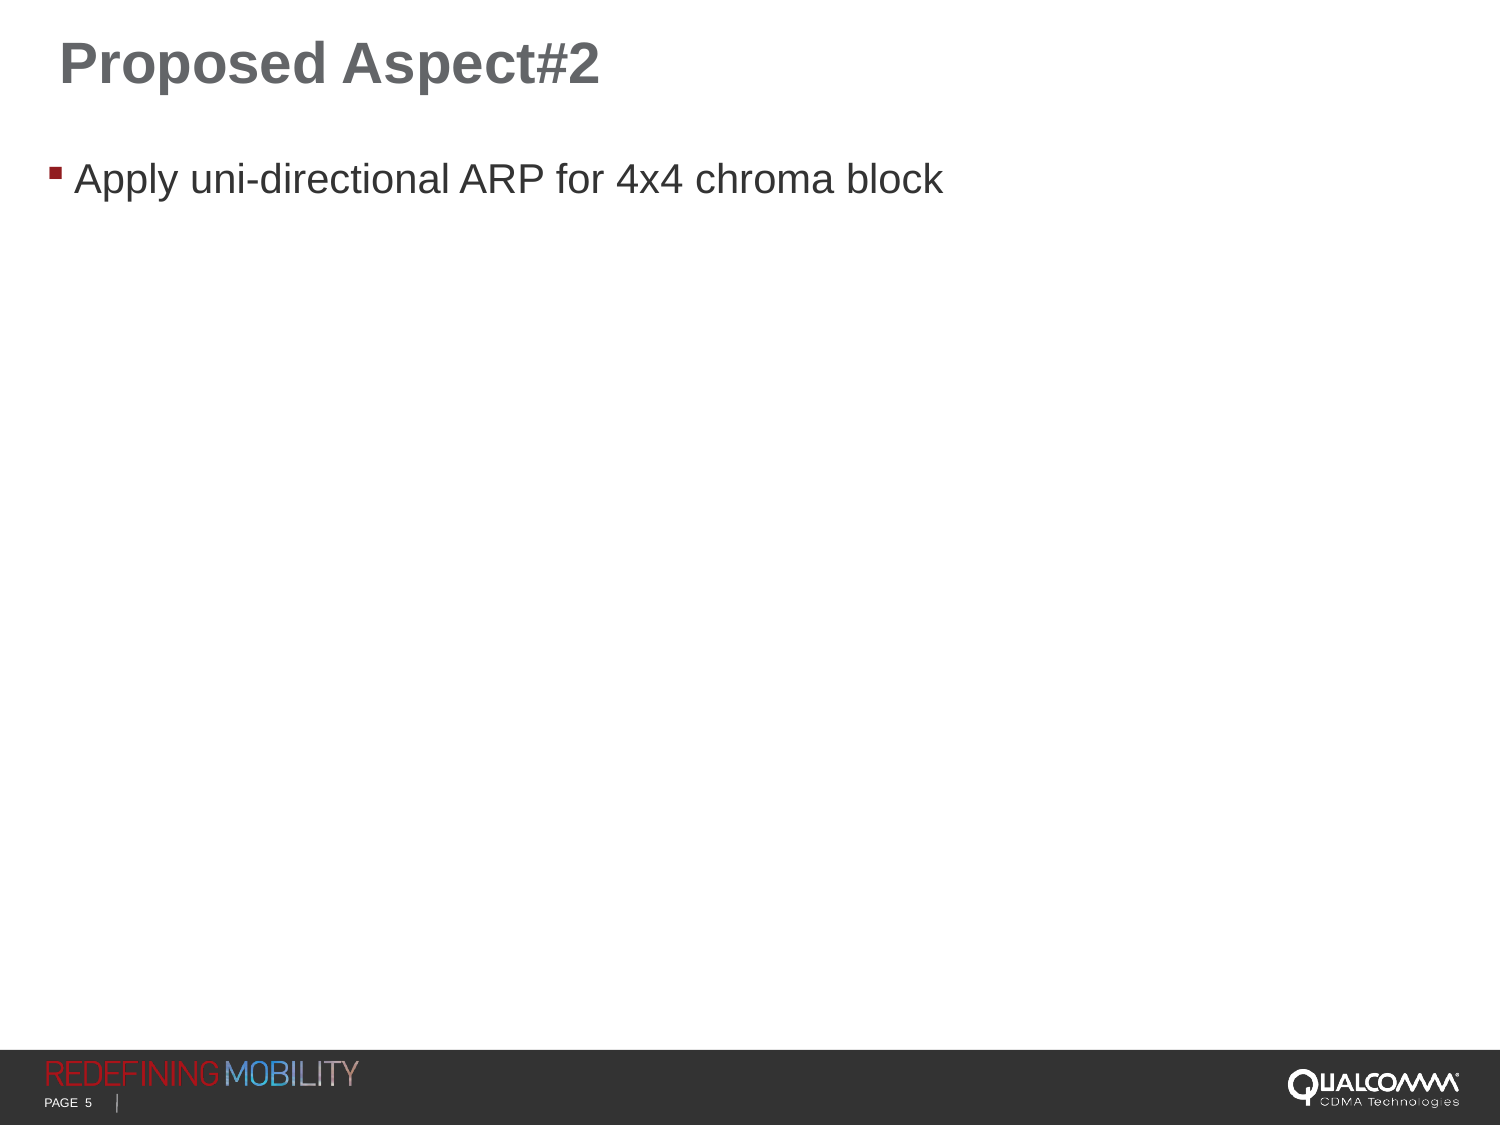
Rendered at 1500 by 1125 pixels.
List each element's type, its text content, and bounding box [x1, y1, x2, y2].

picture [1278, 1058, 1478, 1114]
title Proposed Aspect#2 [44, 75, 1483, 113]
text_box [0, 0, 1500, 75]
list Apply uni-directional ARP for 4x4 chroma block [30, 148, 1469, 1021]
picture [31, 1049, 369, 1098]
